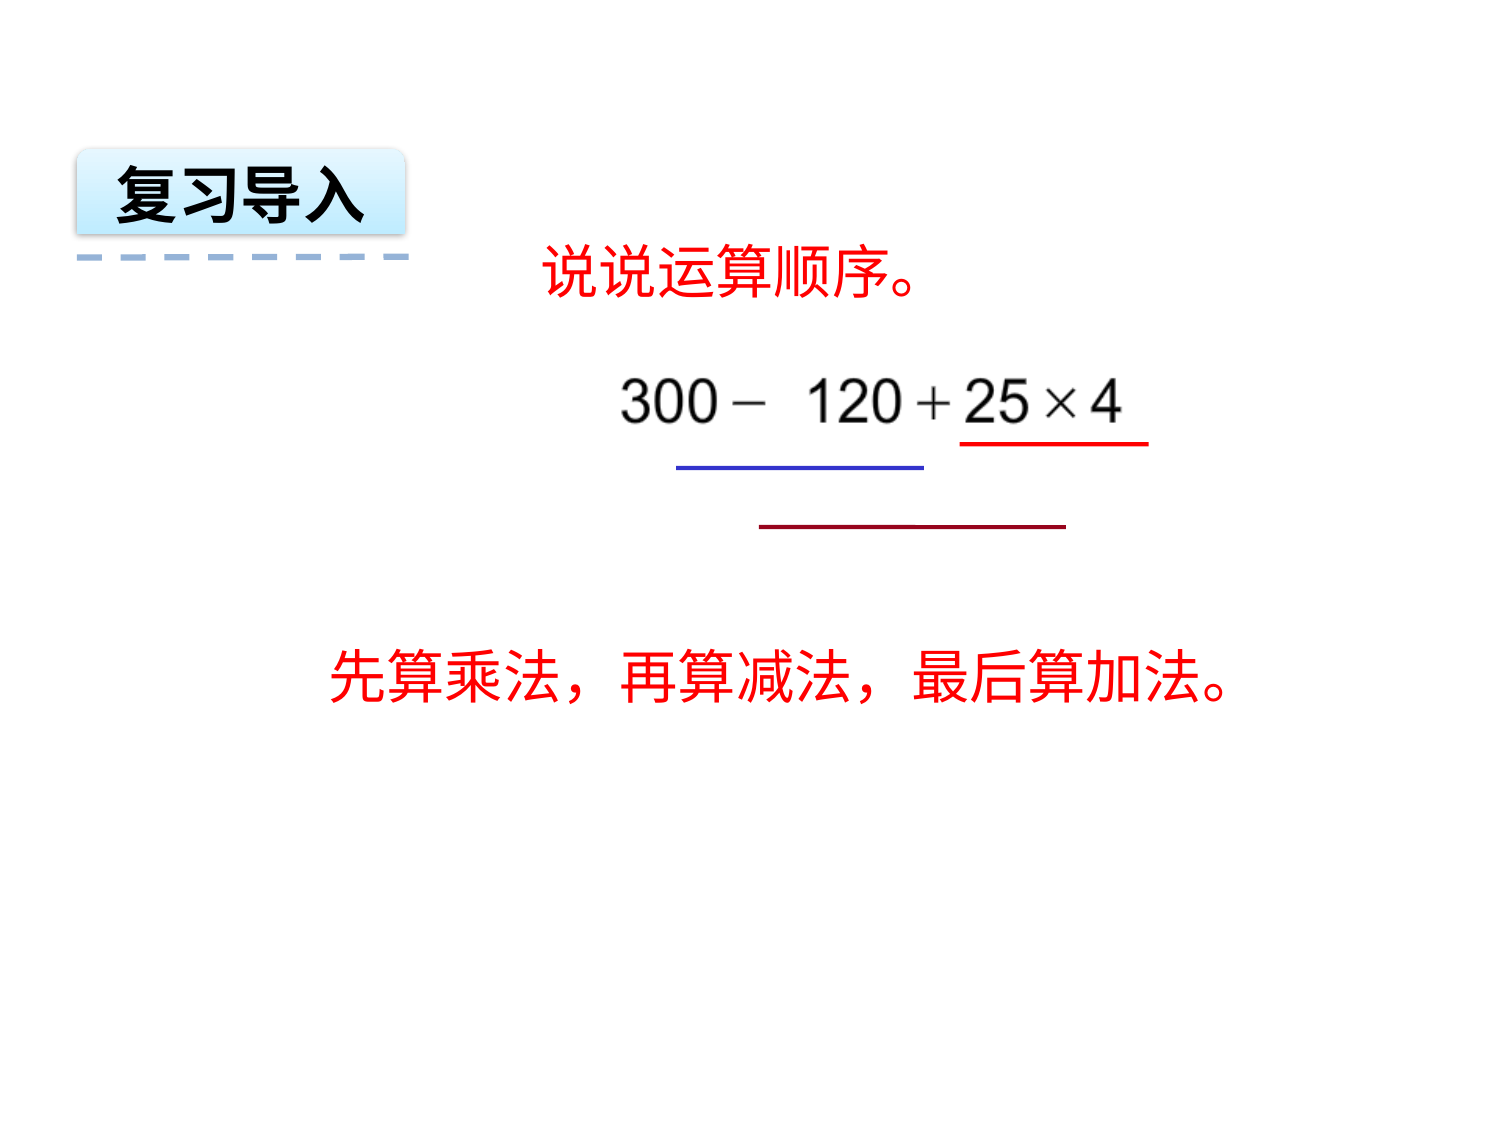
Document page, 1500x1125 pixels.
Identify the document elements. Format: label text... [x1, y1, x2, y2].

text_box 说说运算顺序。 [526, 228, 964, 313]
text_box 复习导入 [76, 148, 406, 235]
text_box 先算乘法，再算减法，最后算加法。 [313, 633, 1276, 718]
picture [616, 361, 1152, 434]
